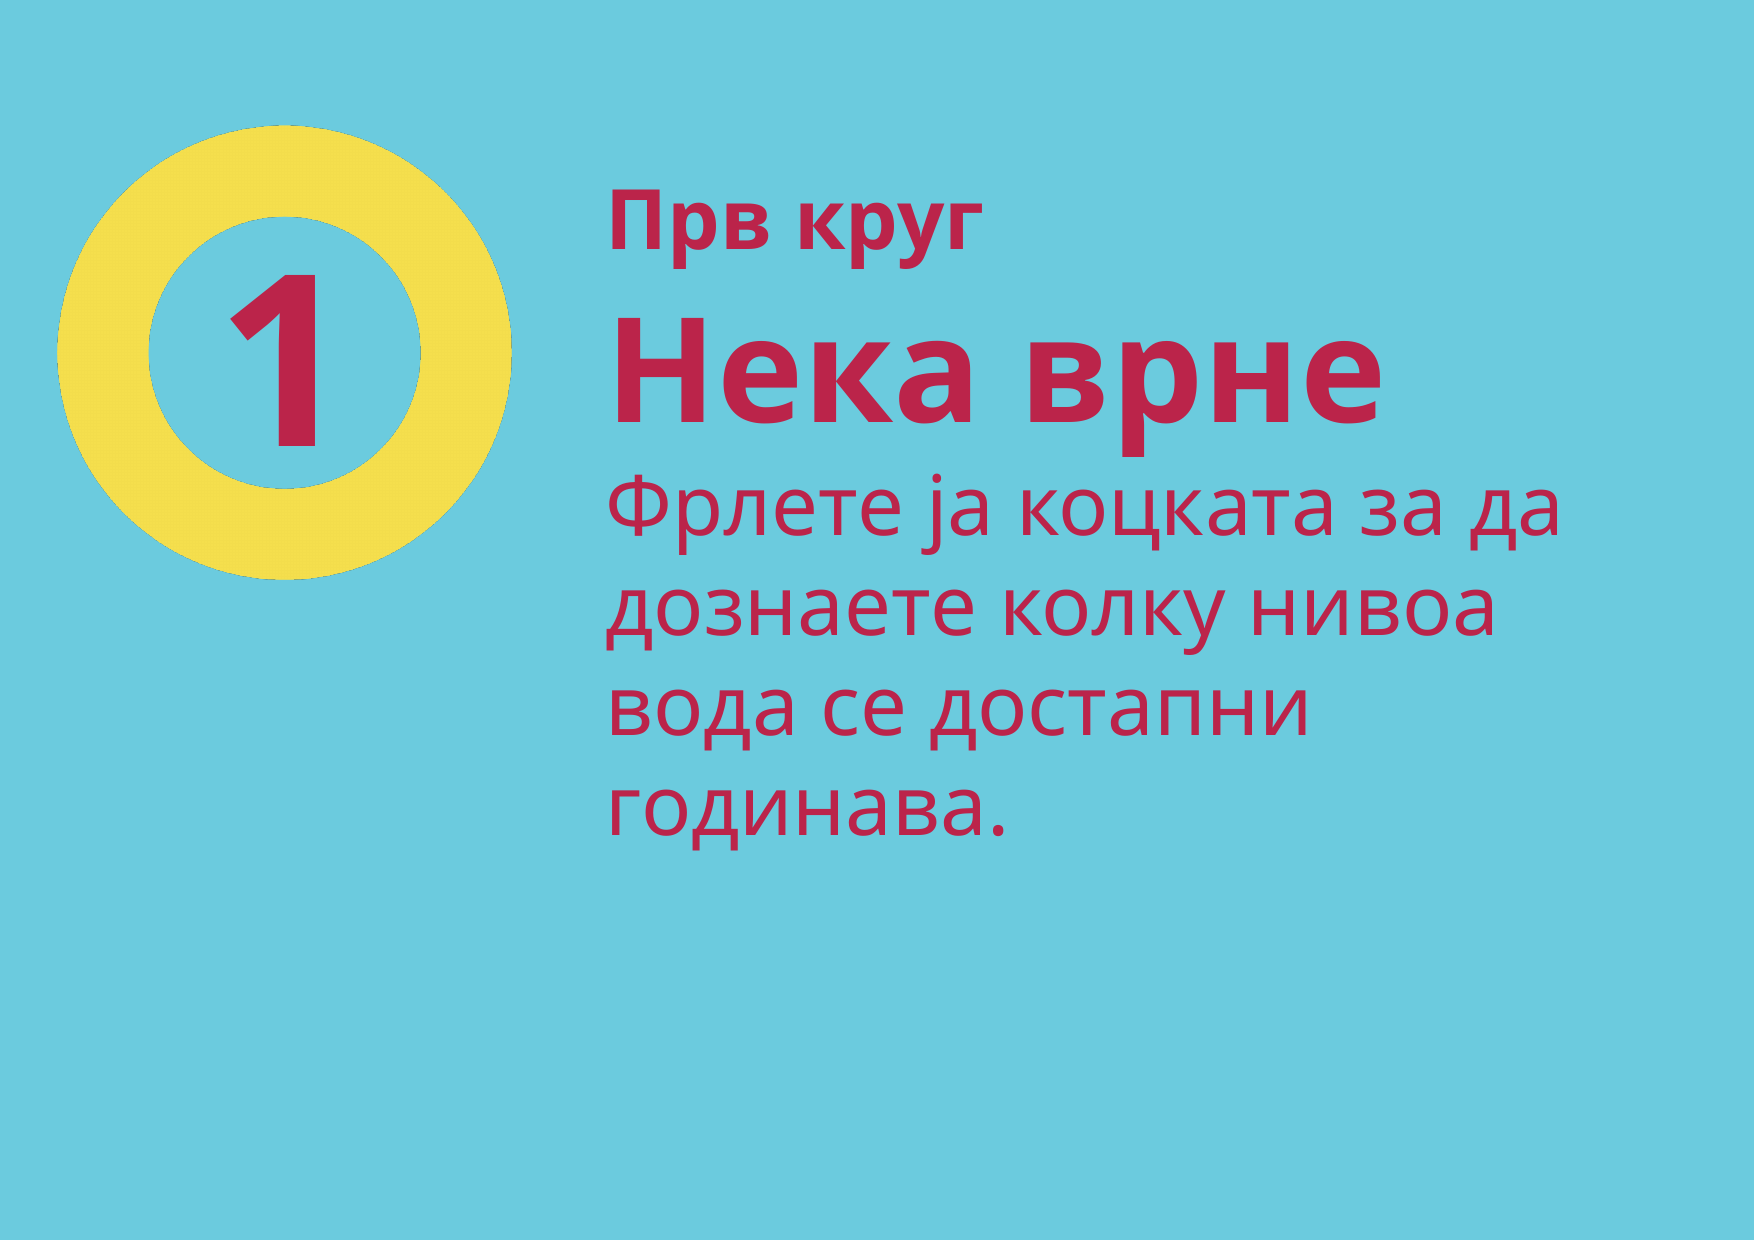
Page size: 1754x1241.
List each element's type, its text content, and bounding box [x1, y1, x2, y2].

picture [57, 125, 512, 580]
text_box Прв круг Нека врне Фрлете ја коцката за да дознаете колку нивоа вода се достапни годинава. [591, 104, 1715, 970]
